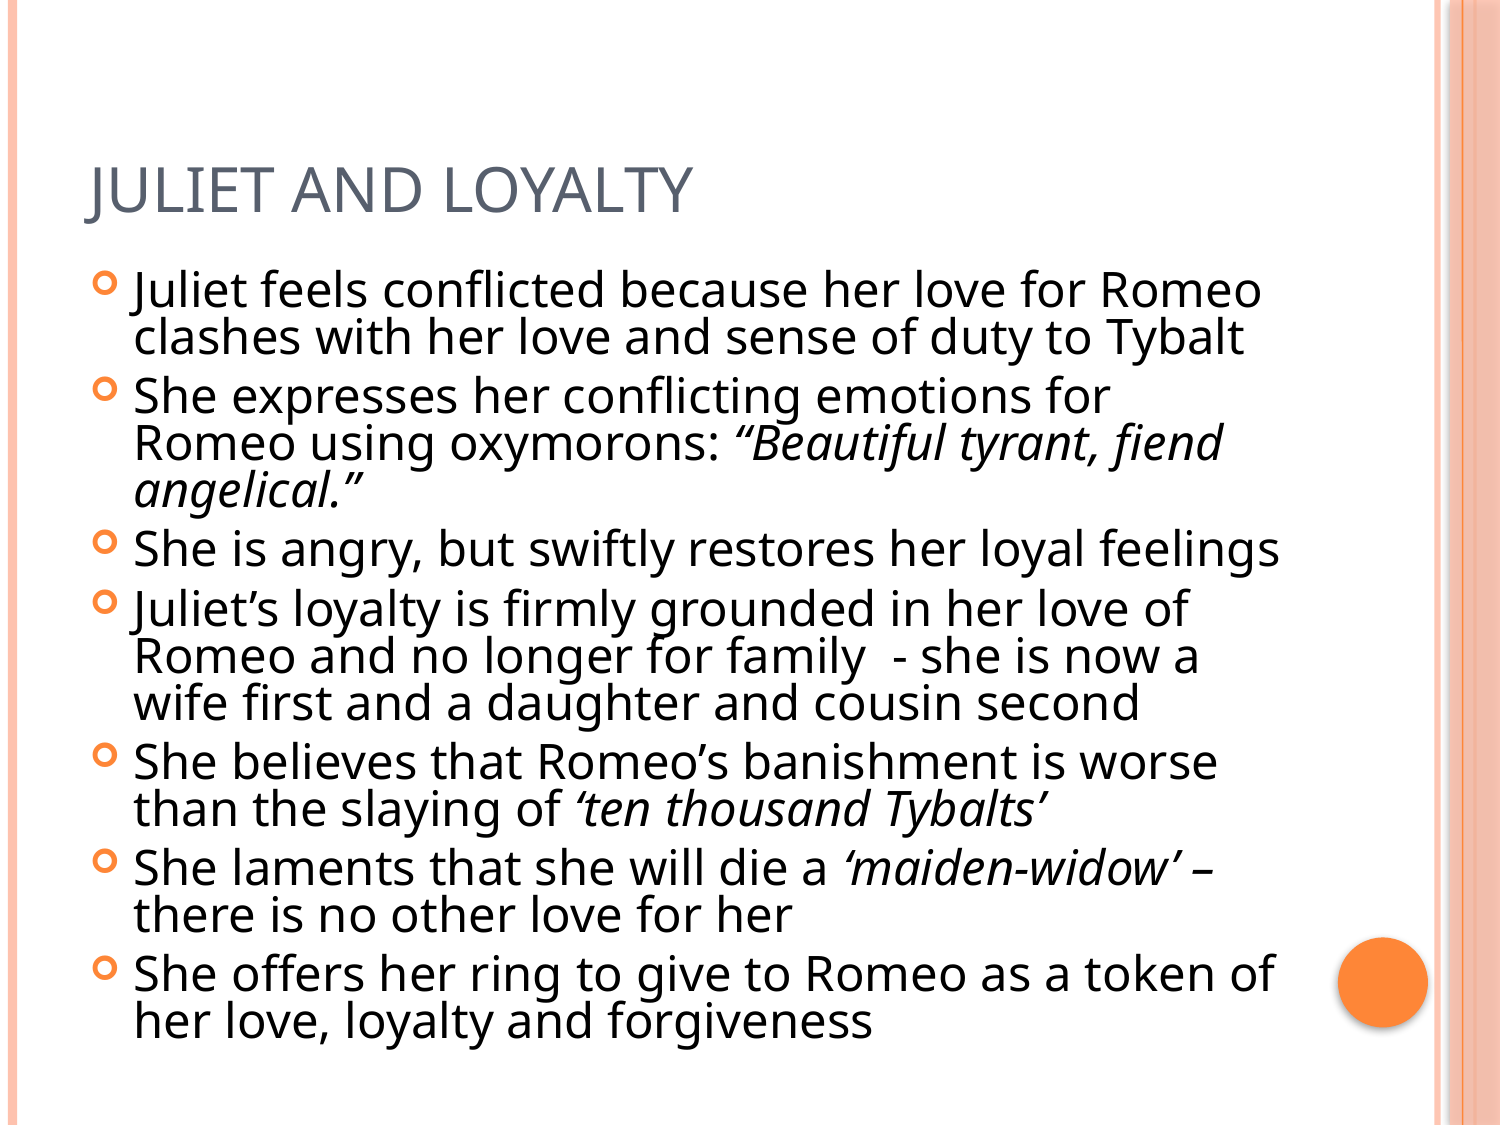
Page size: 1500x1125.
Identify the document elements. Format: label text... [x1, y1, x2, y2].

list Juliet feels conflicted because her love for Romeo clashes with her love and sense of duty to Tybalt She expresses her conflicting emotions for Romeo using oxymorons: “Beautiful tyrant, fiend angelical.” She is angry, but swiftly restores her loyal feelings Juliet’s loyalty is firmly grounded in her love of Romeo and no longer for family - she is now a wife first and a daughter and cousin second She believes that Romeo’s banishment is worse than the slaying of ‘ten thousand Tybalts’ She laments that she will die a ‘maiden-widow’ – there is no other love for her She offers her ring to give to Romeo as a token of her love, loyalty and forgiveness [75, 262, 1300, 1062]
title Juliet and Loyalty [75, 45, 1300, 233]
